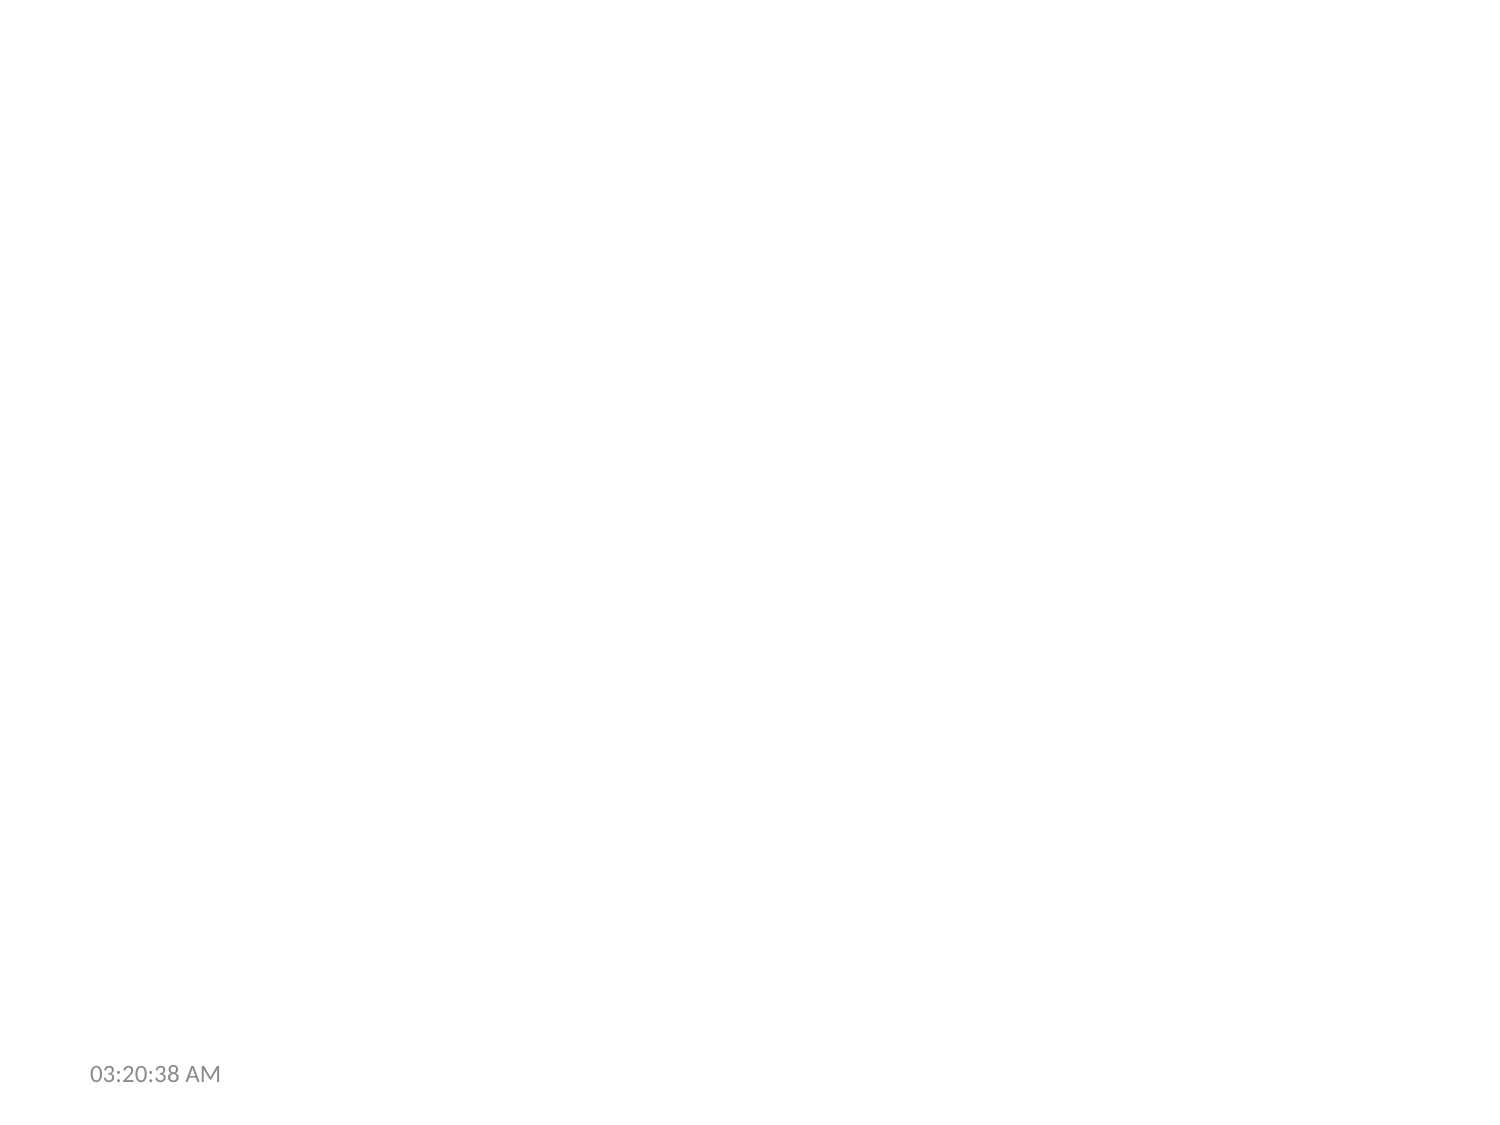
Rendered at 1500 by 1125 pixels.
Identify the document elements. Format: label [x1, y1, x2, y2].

slide_number [75, 1042, 425, 1103]
